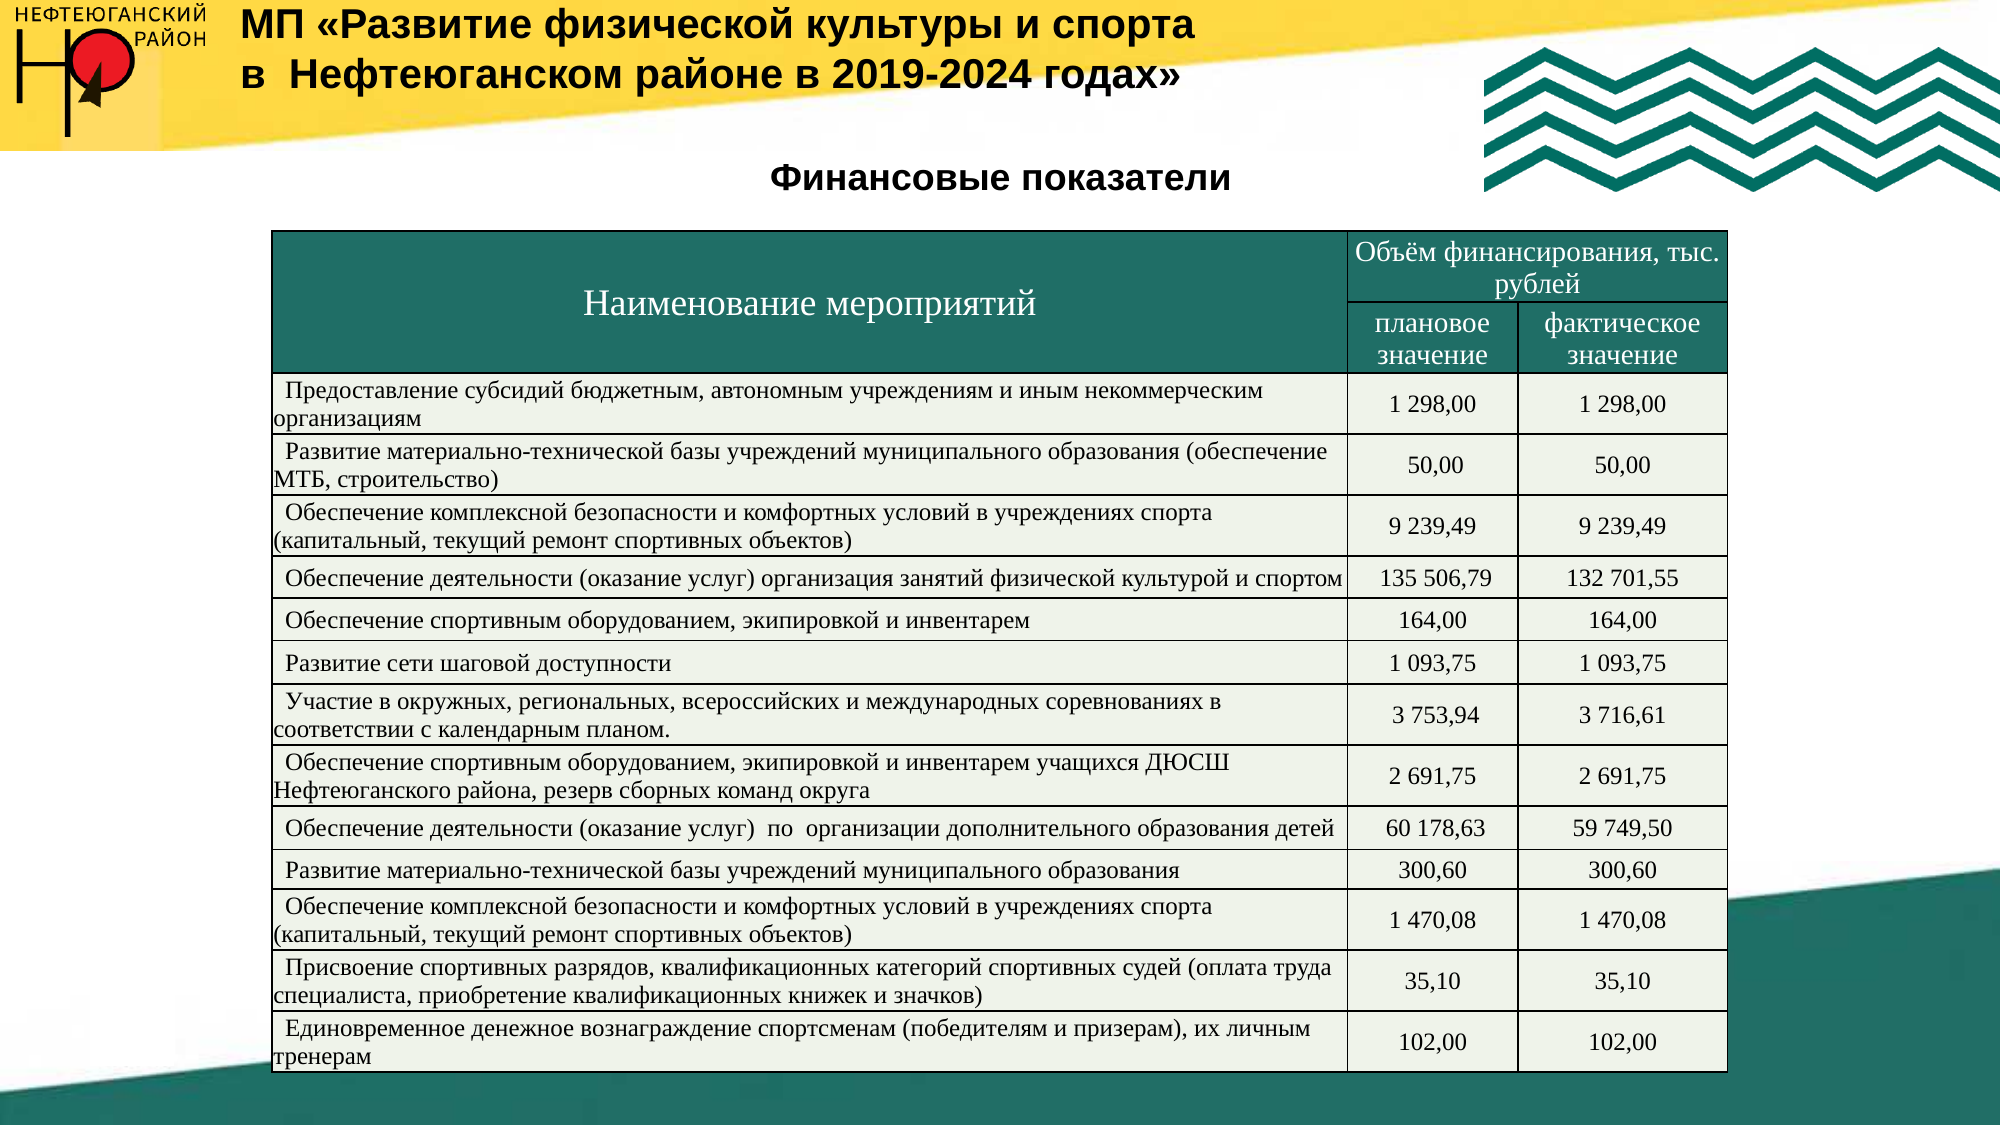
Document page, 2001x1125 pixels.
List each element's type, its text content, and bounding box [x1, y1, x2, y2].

table_cell 135 506,79 [1348, 557, 1517, 597]
table_cell 164,00 [1519, 599, 1727, 640]
table_header Объём финансирования, тыс. рублей [1348, 232, 1727, 301]
table_cell 3 716,61 [1519, 685, 1727, 725]
table_cell Обеспечение комплексной безопасности и комфортных условий в учреждениях спорта (капитальный, текущий ремонт спортивных объектов) [273, 496, 1347, 555]
picture [0, 0, 2000, 192]
table_cell Обеспечение спортивным оборудованием, экипировкой и инвентарем [273, 599, 1347, 640]
table_cell 1 093,75 [1348, 641, 1517, 683]
table_cell 50,00 [1348, 435, 1517, 494]
table_cell 1 298,00 [1348, 374, 1517, 433]
table_cell Обеспечение деятельности (оказание услуг) организация занятий физической культурой и спортом [273, 557, 1347, 597]
table_cell 9 239,49 [1519, 496, 1727, 555]
table_cell 132 701,55 [1519, 557, 1727, 597]
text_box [0, 727, 2000, 1125]
table_cell 3 753,94 [1348, 685, 1517, 725]
table_cell Предоставление субсидий бюджетным, автономным учреждениям и иным некоммерческим организациям [273, 374, 1347, 433]
table_header Наименование мероприятий [273, 232, 1347, 372]
table_cell Развитие сети шаговой доступности [273, 641, 1347, 683]
table_cell 1 093,75 [1519, 641, 1727, 683]
table_cell фактическое значение [1519, 303, 1727, 372]
table_cell плановое значение [1348, 303, 1517, 372]
table_cell 164,00 [1348, 599, 1517, 640]
table_cell 1 298,00 [1519, 374, 1727, 433]
table_cell Развитие материально-технической базы учреждений муниципального образования (обеспечение МТБ, строительство) [273, 435, 1347, 494]
table_cell 9 239,49 [1348, 496, 1517, 555]
table_cell Участие в окружных, региональных, всероссийских и международных соревнованиях в соответствии с календарным планом. [273, 685, 1347, 725]
table_cell 50,00 [1519, 435, 1727, 494]
text_box Финансовые показатели [755, 163, 1258, 206]
